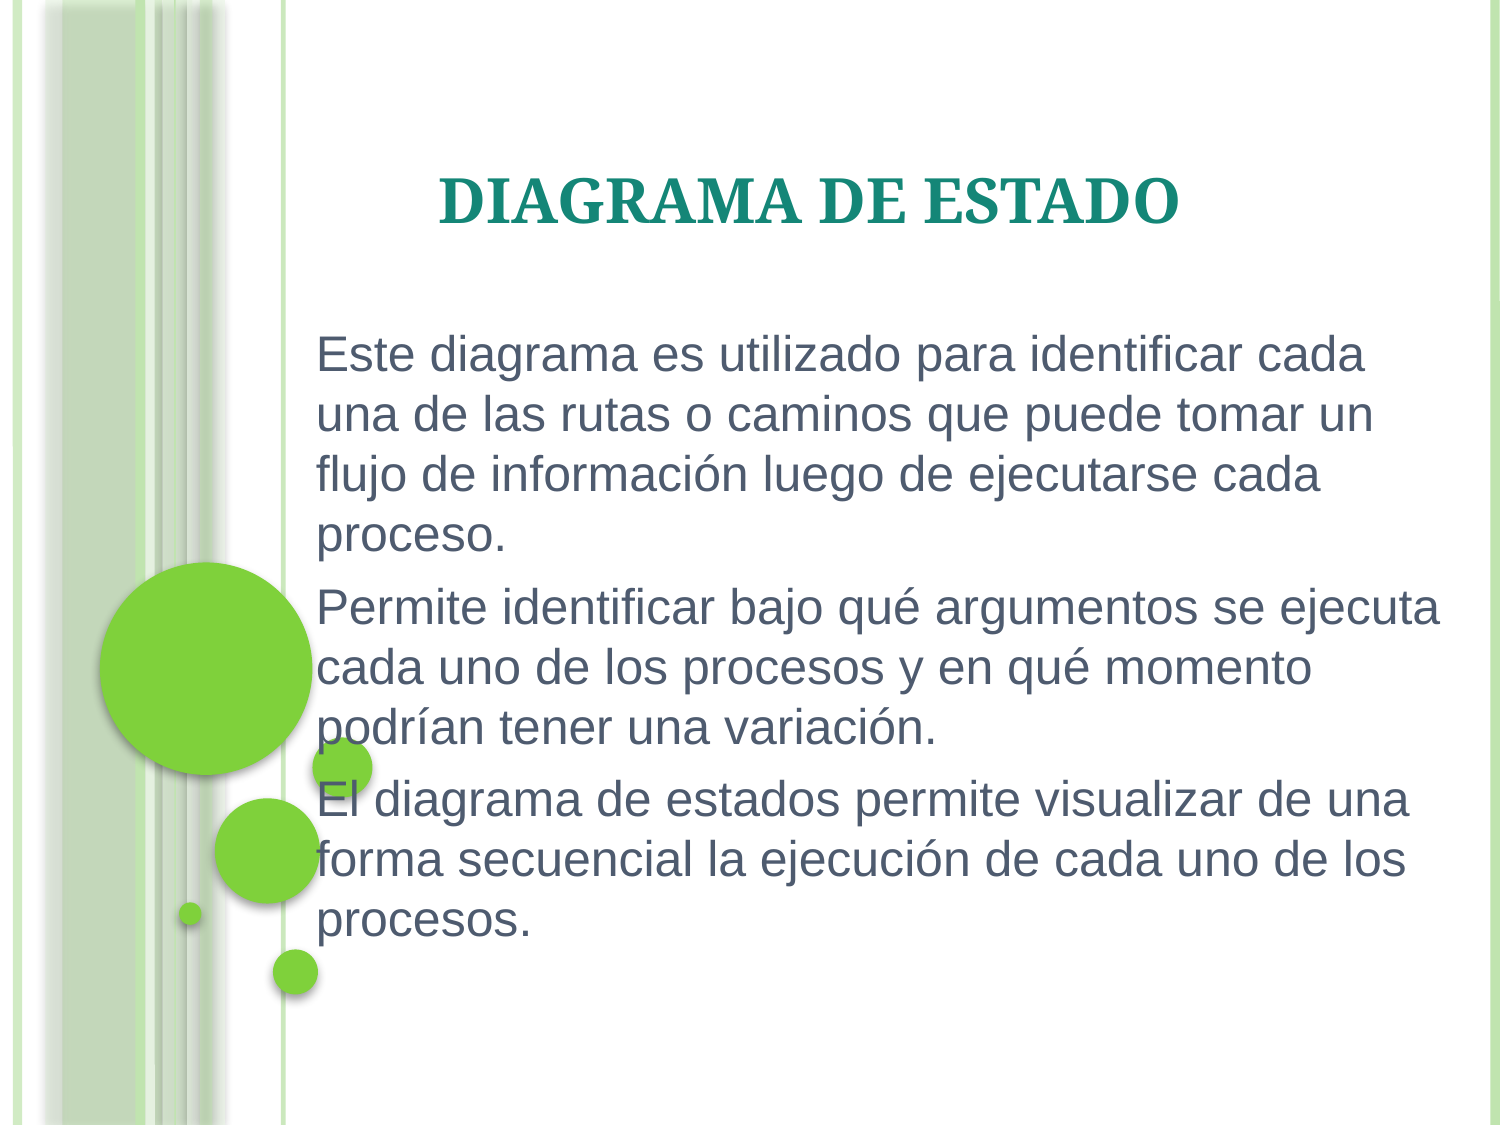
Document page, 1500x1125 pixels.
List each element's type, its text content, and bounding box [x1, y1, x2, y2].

title DIAGRAMA DE ESTADO [375, 101, 1388, 244]
subtitle Este diagrama es utilizado para identificar cada una de las rutas o caminos que puede tomar un flujo de información luego de ejecutarse cada proceso. Permite identificar bajo qué argumentos se ejecuta cada uno de los procesos y en qué momento podrían tener una variación. El diagrama de estados permite visualizar de una forma secuencial la ejecución de cada uno de los procesos. [301, 314, 1459, 1046]
